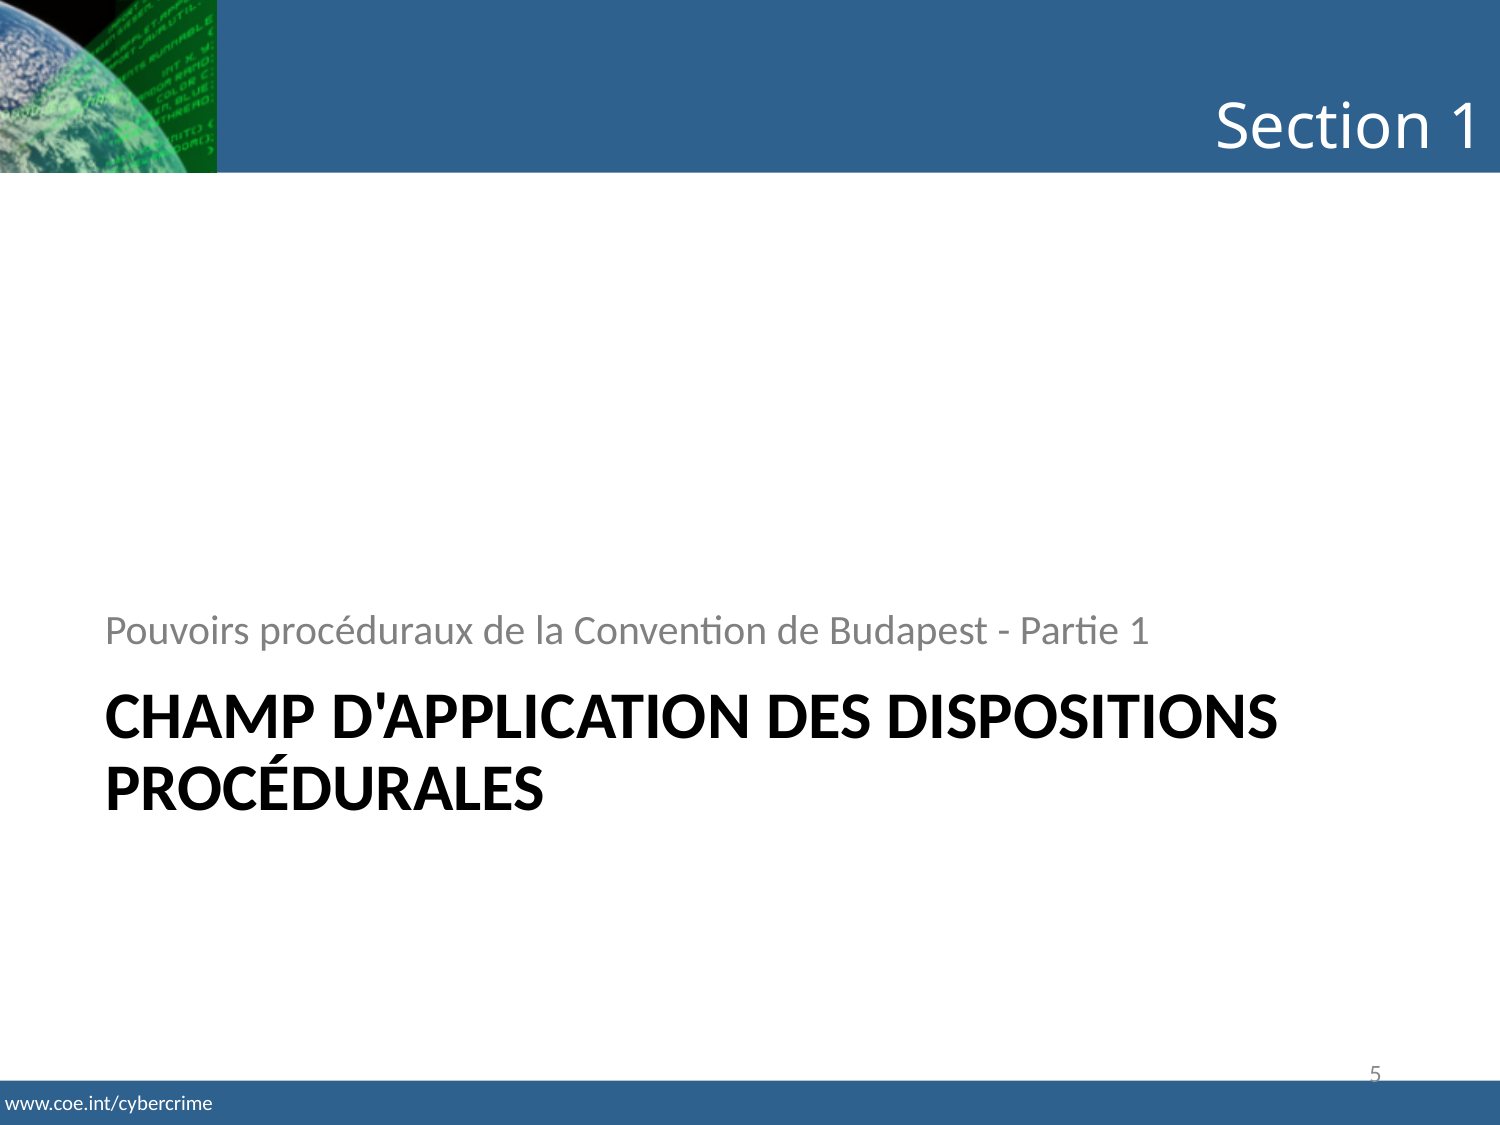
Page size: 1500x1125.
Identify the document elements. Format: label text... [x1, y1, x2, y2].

text_box 5 [1059, 1042, 1397, 1103]
text_box Section 1 [461, 0, 1500, 170]
text_box Pouvoirs procéduraux de la Convention de Budapest - Partie 1 [90, 601, 1384, 674]
text_box Champ d'application des DISPOSITIONS procédurales [90, 674, 1384, 920]
picture [0, 0, 217, 173]
